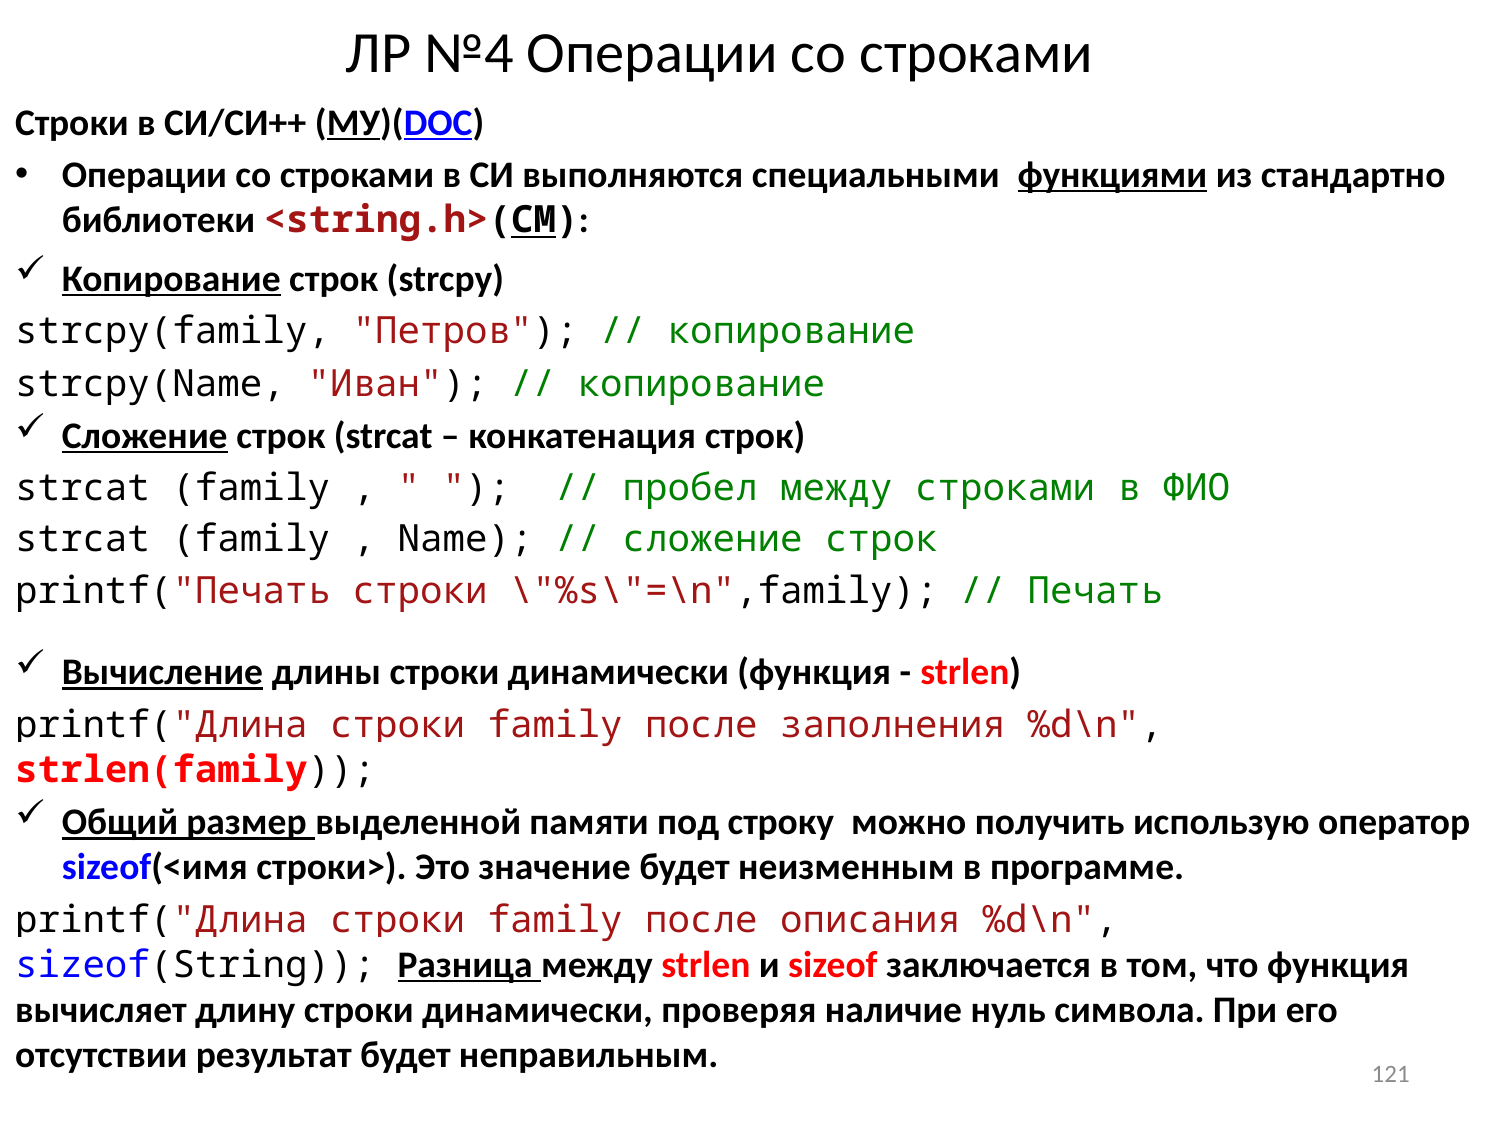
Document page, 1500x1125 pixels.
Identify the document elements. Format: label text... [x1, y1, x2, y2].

title ЛР №4 Операции со строками [135, 2, 1317, 89]
slide_number 121 [1074, 1042, 1425, 1103]
text_box Строки в СИ/СИ++ (МУ)(DOC) Операции со строками в СИ выполняются специальными функциями из стандартно библиотеки <string.h>(СМ): Копирование строк (strcpy) strcpy(family, "Петров"); // копирование strcpy(Name, "Иван"); // копирование Сложение строк (strcat – конкатенация строк) strcat (family , " "); // пробел между строками в ФИО strcat (family , Name); // сложение строк printf("Печать строки \"%s\"=\n",family); // Печать Вычисление длины строки динамически (функция - strlen) printf("Длина строки family после заполнения %d\n", strlen(family)); Общий размер выделенной памяти под строку можно получить использую оператор sizeof(<имя строки>). Это значение будет неизменным в программе. printf("Длина строки family после описания %d\n", sizeof(String)); Разница между strlen и sizeof заключается в том, что функция вычисляет длину строки динамически, проверяя наличие нуль символа. При его отсутствии результат будет неправильным. [0, 89, 1500, 1035]
